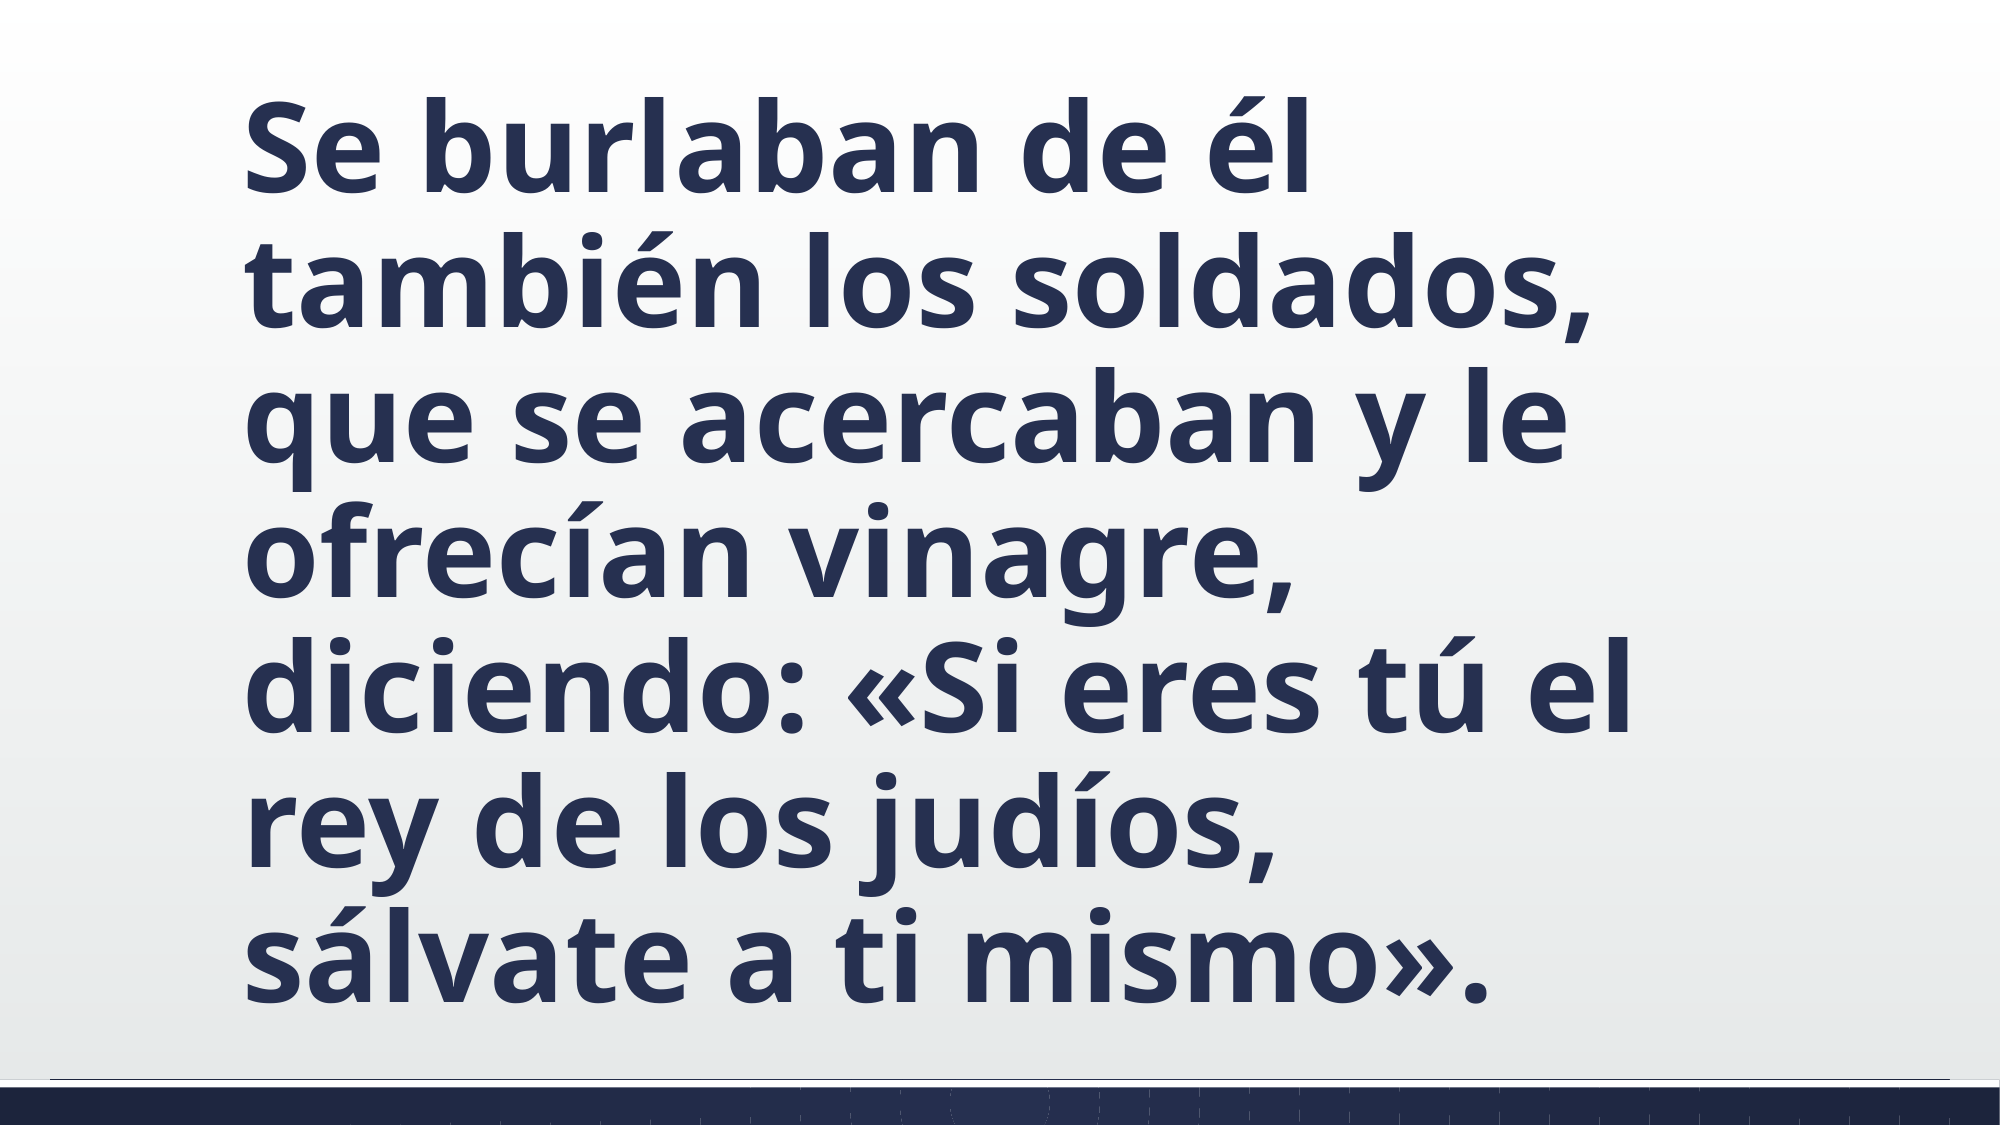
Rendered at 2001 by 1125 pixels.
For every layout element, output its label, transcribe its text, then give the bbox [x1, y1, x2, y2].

list Se burlaban de él también los soldados, que se acercaban y le ofrecían vinagre, diciendo: «Si eres tú el rey de los judíos, sálvate a ti mismo». [219, 76, 1780, 990]
